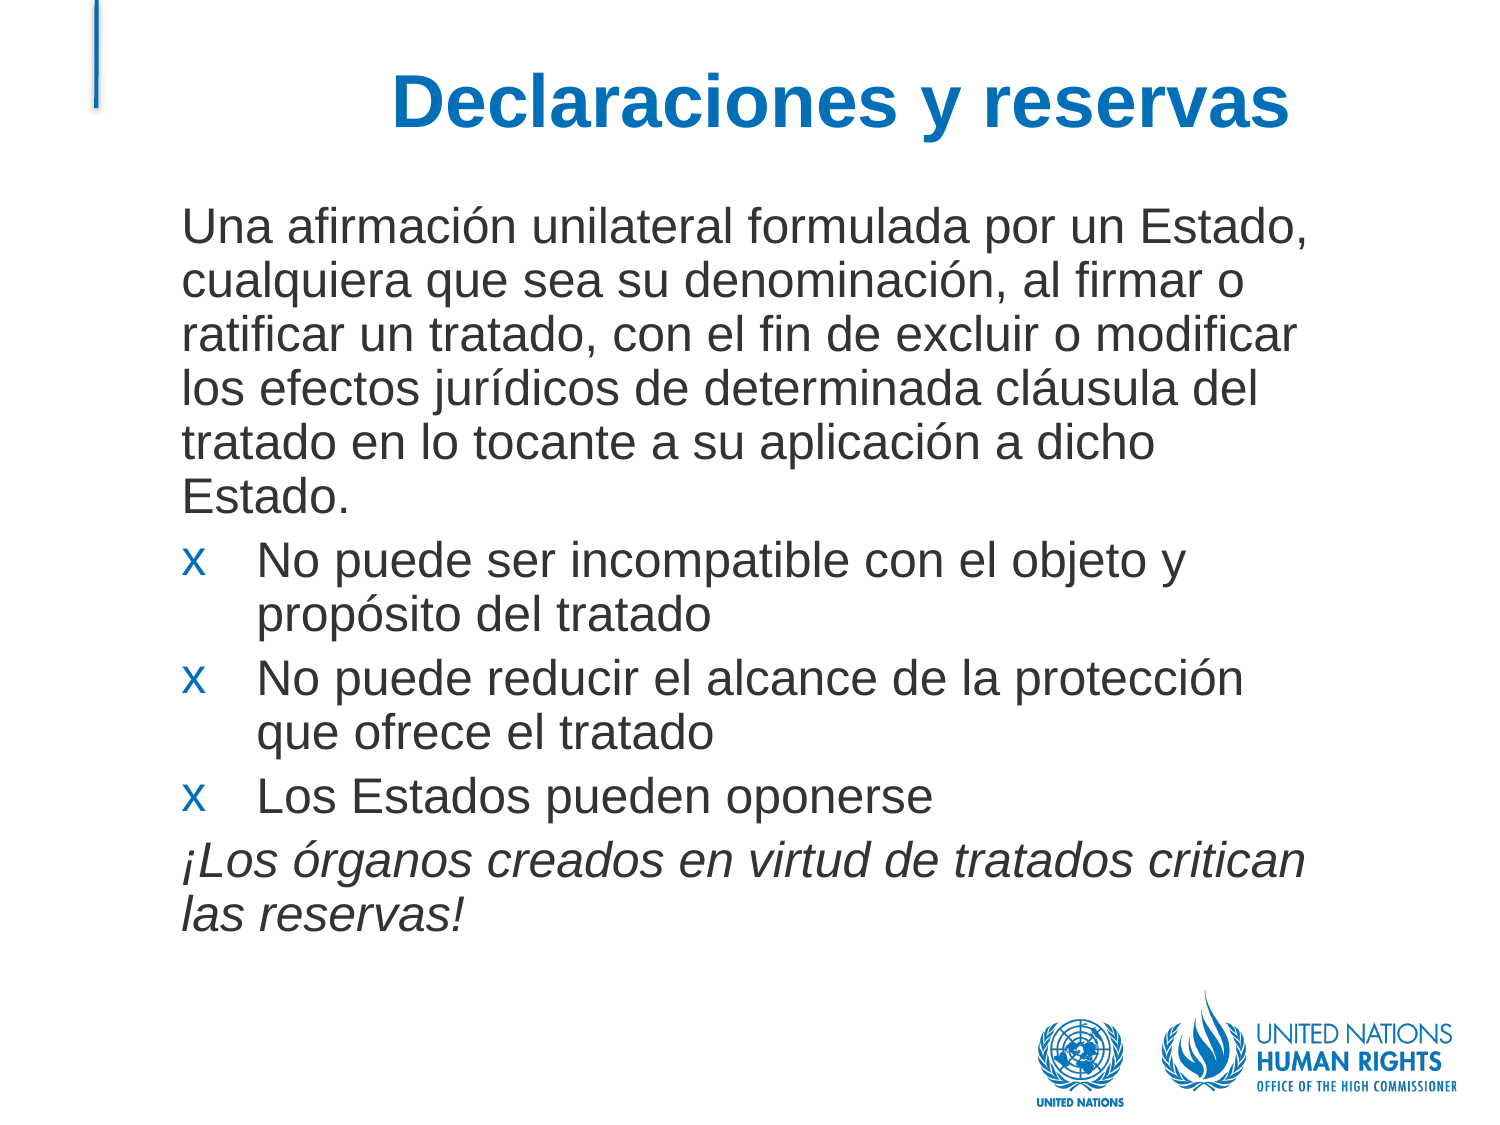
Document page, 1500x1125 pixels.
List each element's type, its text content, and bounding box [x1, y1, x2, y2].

title Declaraciones y reservas [32, 45, 1500, 224]
picture [1037, 990, 1457, 1107]
text_box Una afirmación unilateral formulada por un Estado, cualquiera que sea su denominación, al firmar o ratificar un tratado, con el fin de excluir o modificar los efectos jurídicos de determinada cláusula del tratado en lo tocante a su aplicación a dicho Estado. No puede ser incompatible con el objeto y propósito del tratado No puede reducir el alcance de la protección que ofrece el tratado Los Estados pueden oponerse ¡Los órganos creados en virtud de tratados critican las reservas! [166, 193, 1325, 981]
